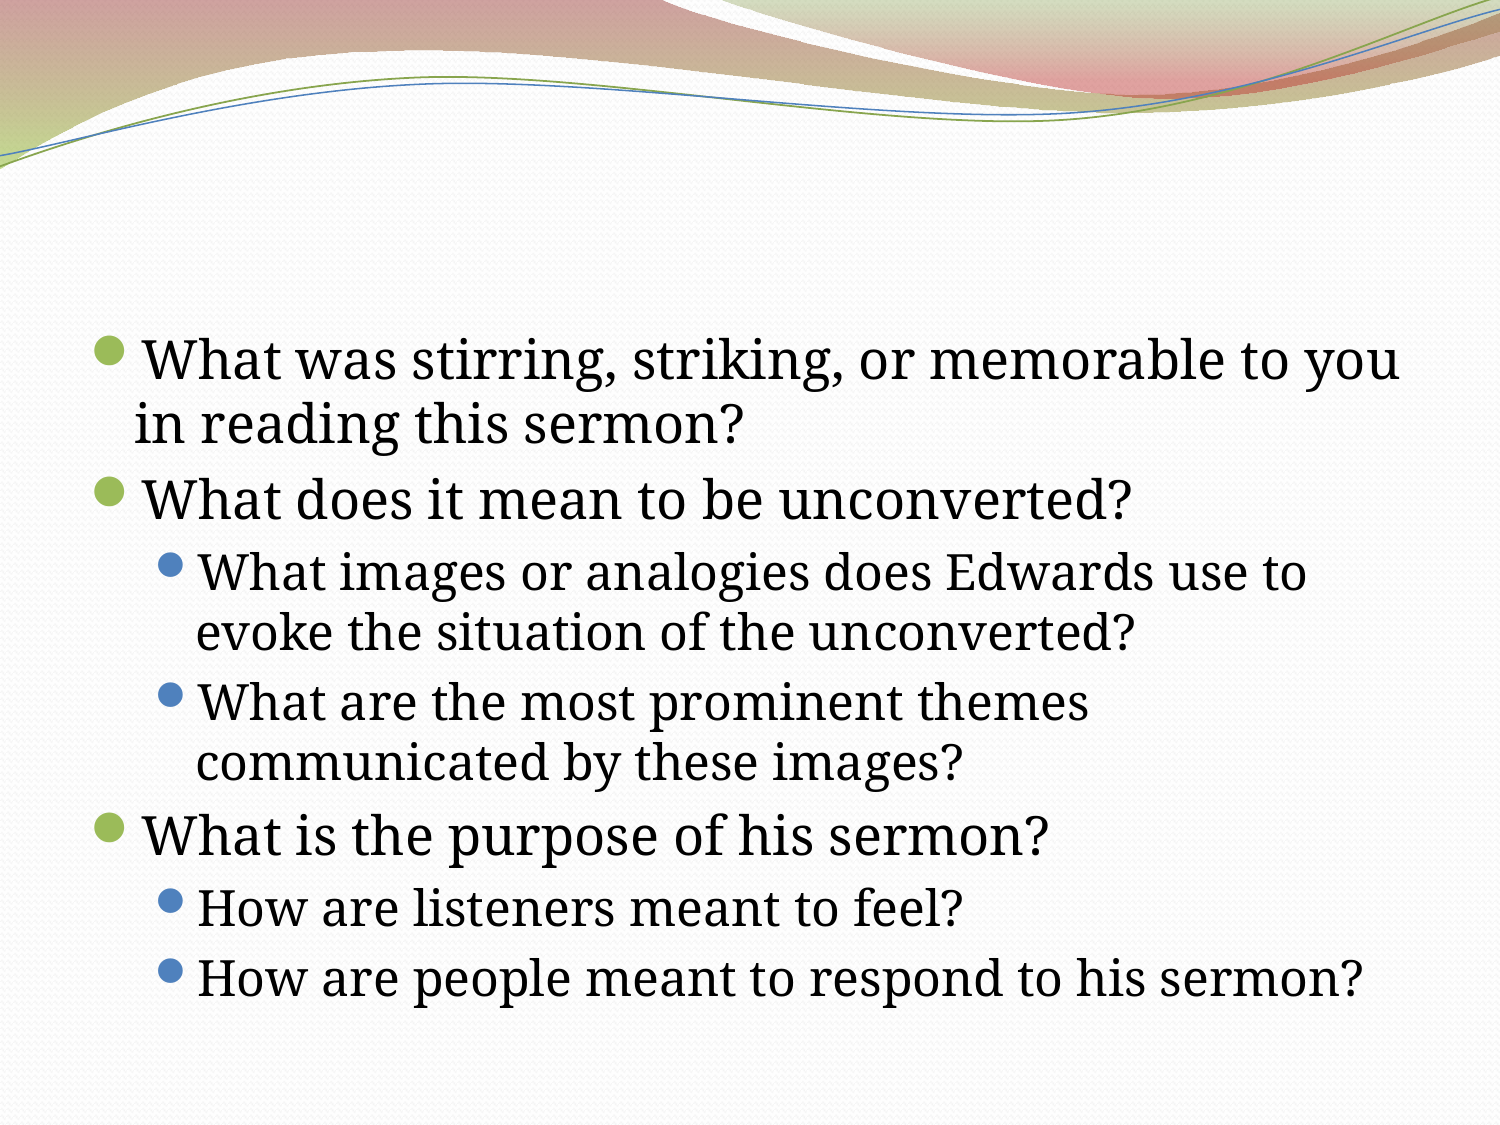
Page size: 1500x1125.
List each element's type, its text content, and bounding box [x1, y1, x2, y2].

list What was stirring, striking, or memorable to you in reading this sermon? What does it mean to be unconverted? What images or analogies does Edwards use to evoke the situation of the unconverted? What are the most prominent themes communicated by these images? What is the purpose of his sermon? How are listeners meant to feel? How are people meant to respond to his sermon? [74, 317, 1426, 1038]
